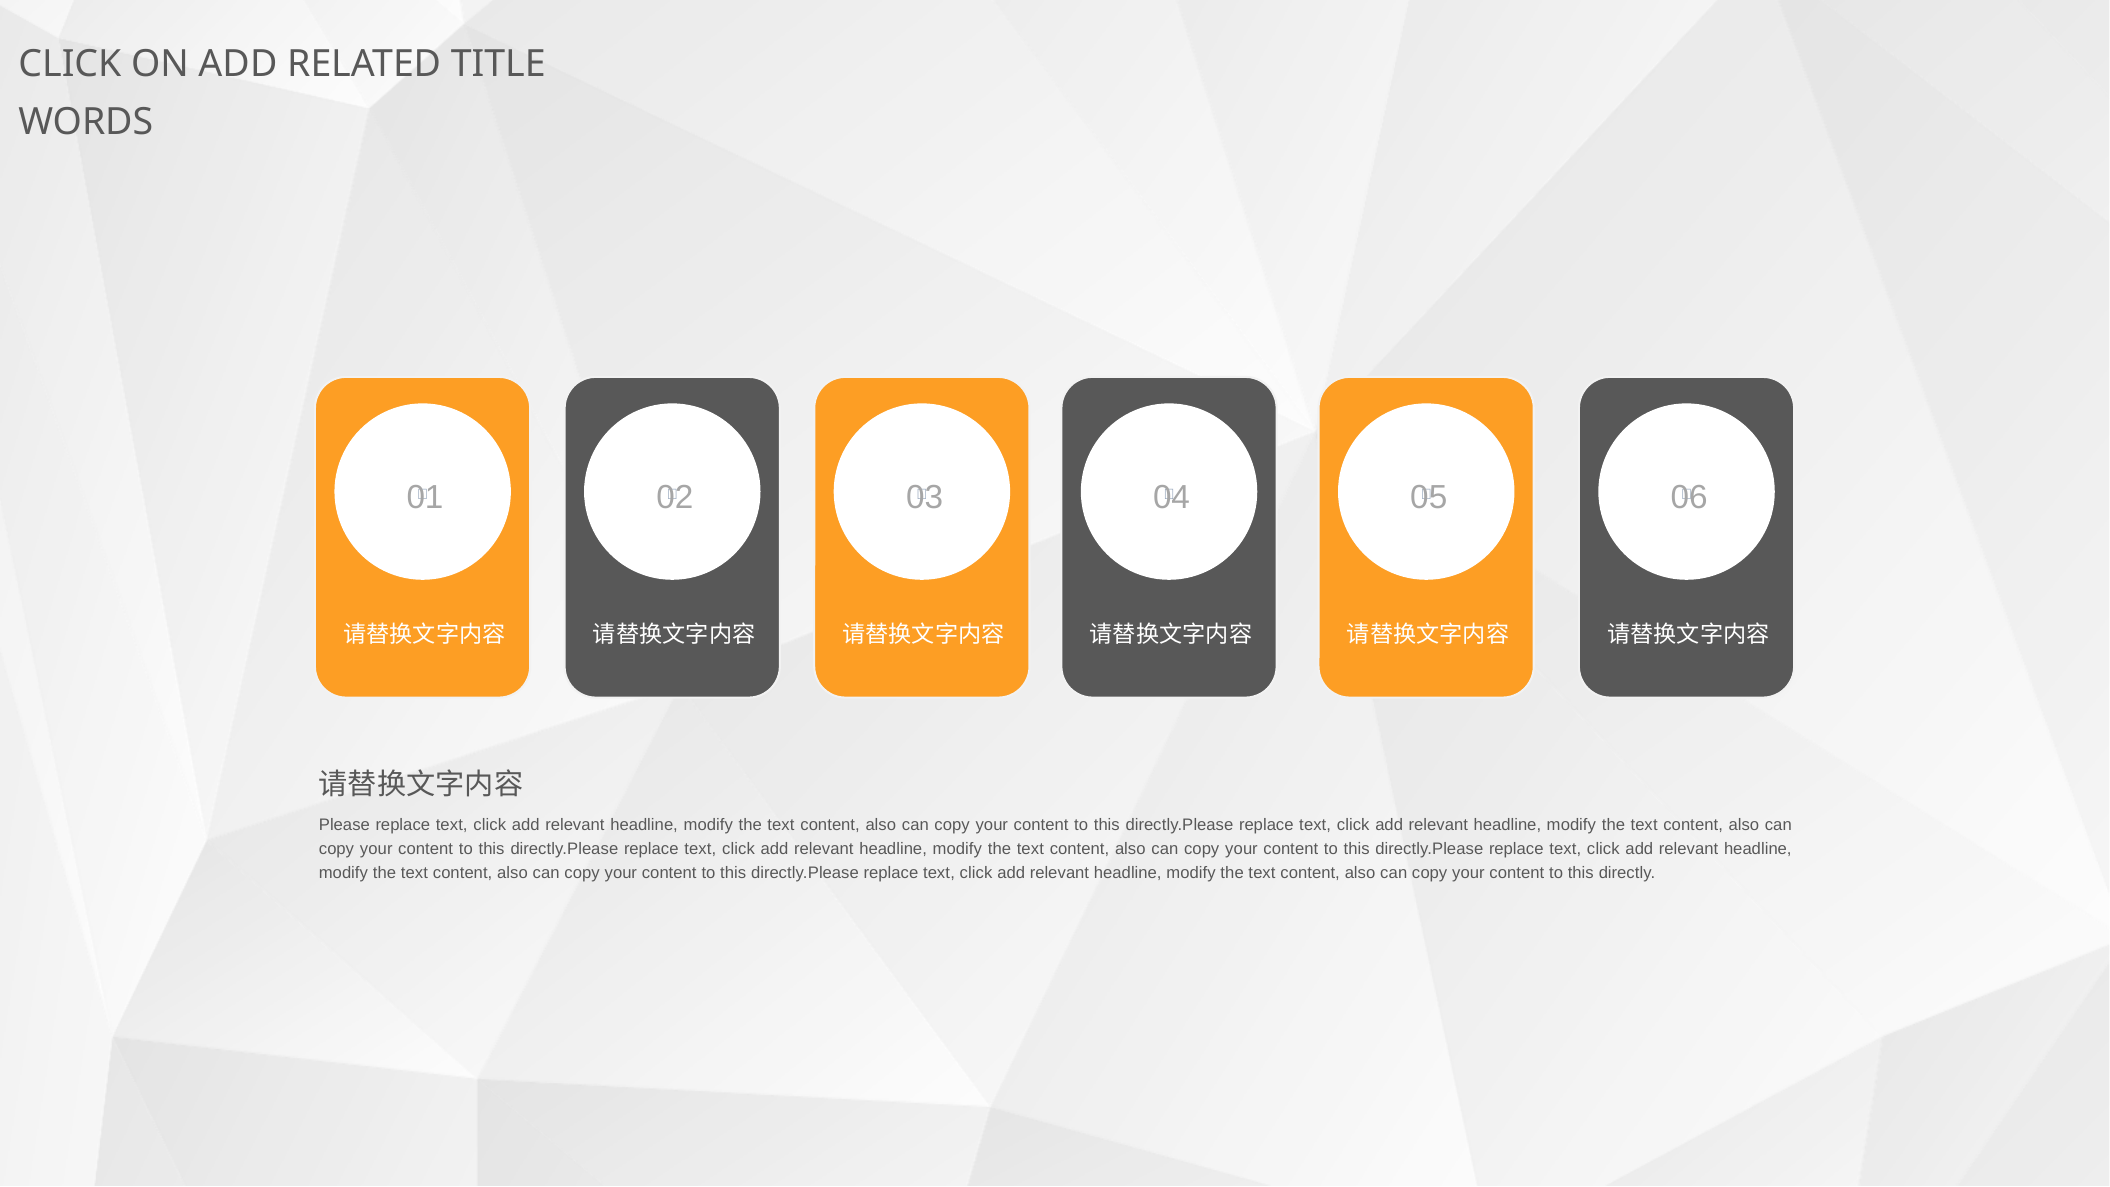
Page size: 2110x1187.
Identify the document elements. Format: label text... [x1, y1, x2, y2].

text_box 01 [356, 437, 494, 546]
text_box  [832, 402, 1012, 581]
text_box  [1336, 402, 1516, 581]
text_box 请替换文字内容 [318, 751, 630, 808]
text_box [313, 375, 532, 699]
text_box 请替换文字内容 [817, 602, 1030, 659]
text_box 06 [1620, 437, 1758, 546]
text_box  [1079, 402, 1259, 581]
text_box 04 [1103, 437, 1240, 546]
text_box 请替换文字内容 [318, 602, 531, 659]
text_box [1060, 375, 1278, 699]
text_box  [333, 402, 512, 581]
text_box [1577, 375, 1796, 699]
text_box 请替换文字内容 [1065, 602, 1277, 659]
text_box 05 [1360, 437, 1497, 546]
text_box 03 [856, 437, 993, 546]
text_box 请替换文字内容 [1322, 602, 1534, 659]
text_box [563, 375, 781, 699]
text_box  [583, 402, 762, 581]
text_box 02 [606, 437, 743, 546]
picture [0, 0, 2110, 1186]
text_box [813, 375, 1031, 699]
text_box Please replace text, click add relevant headline, modify the text content, also can copy your content to this directly.Please replace text, click add relevant headline, modify the text content, also can copy your content to this directly.Please replace text, click add relevant headline, modify the text content, also can copy your content to this directly.Please replace text, click add relevant headline, modify the text content, also can copy your content to this directly.Please replace text, click add relevant headline, modify the text content, also can copy your content to this directly. [318, 810, 1795, 946]
text_box  [1597, 402, 1776, 581]
text_box 请替换文字内容 [568, 602, 780, 659]
text_box [1317, 375, 1535, 699]
text_box 请替换文字内容 [1582, 602, 1795, 659]
text_box CLICK ON ADD RELATED TITLE WORDS [3, 18, 595, 150]
